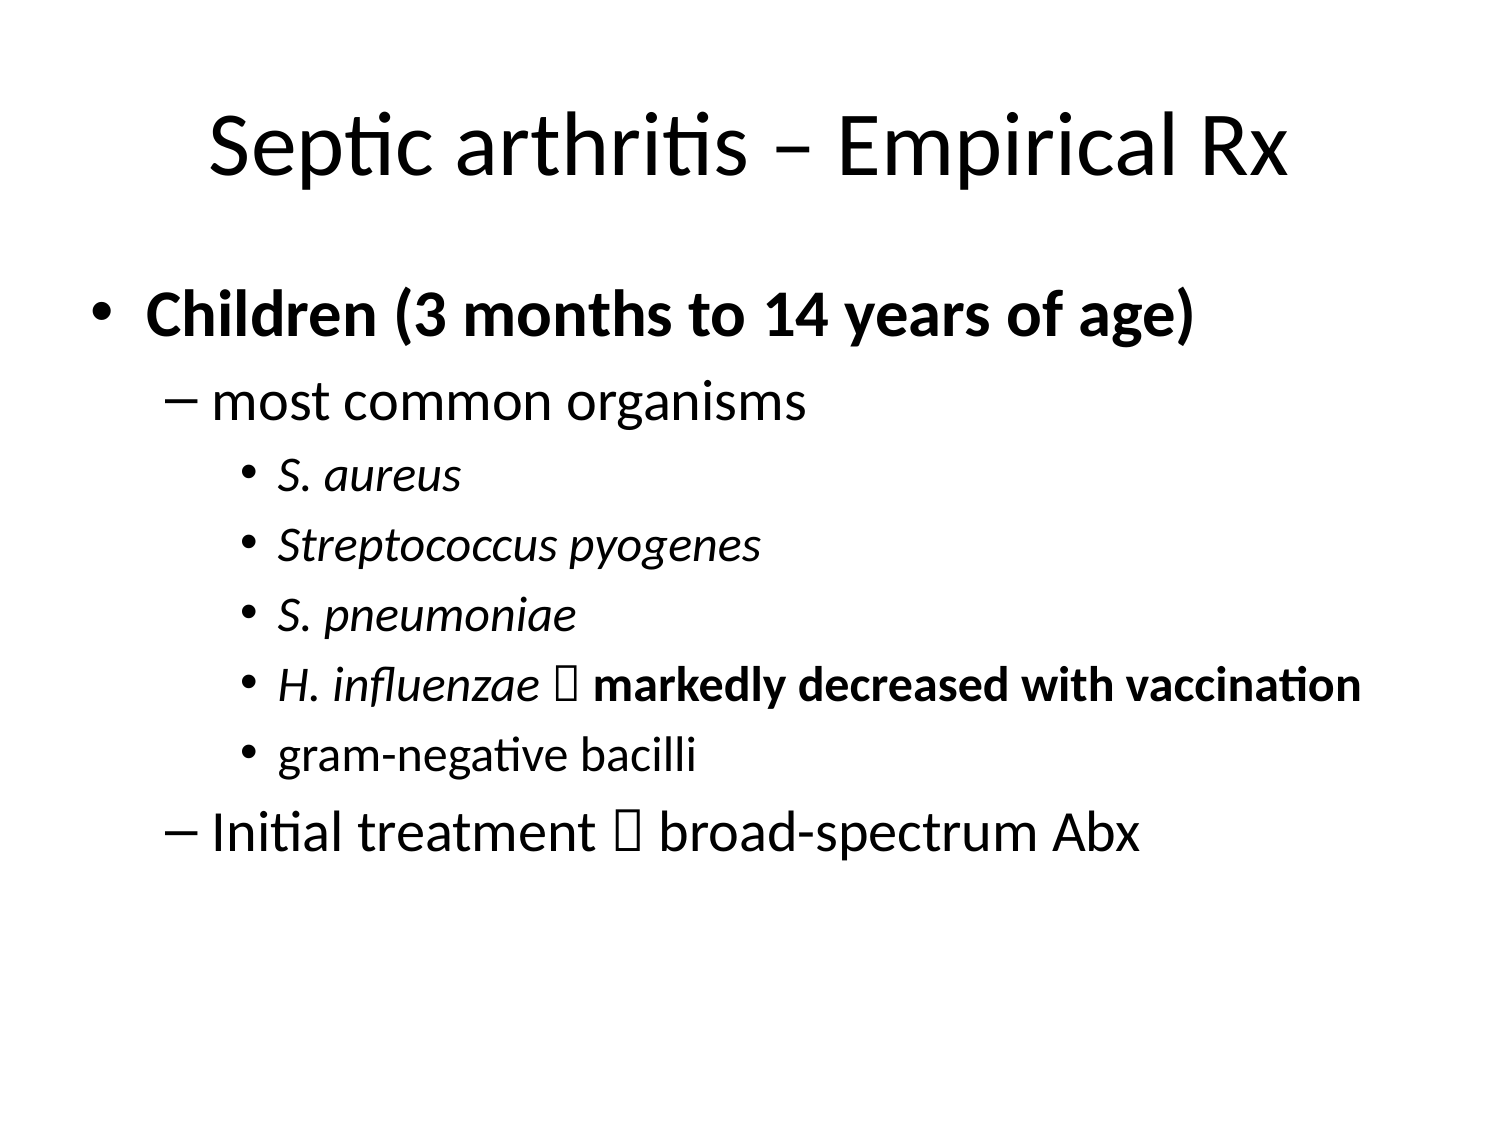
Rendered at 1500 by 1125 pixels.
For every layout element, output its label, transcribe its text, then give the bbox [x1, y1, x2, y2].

list Children (3 months to 14 years of age) most common organisms S. aureus Streptococcus pyogenes S. pneumoniae H. influenzae  markedly decreased with vaccination gram-negative bacilli Initial treatment  broad-spectrum Abx [75, 262, 1425, 1005]
title Septic arthritis – Empirical Rx [75, 45, 1425, 233]
